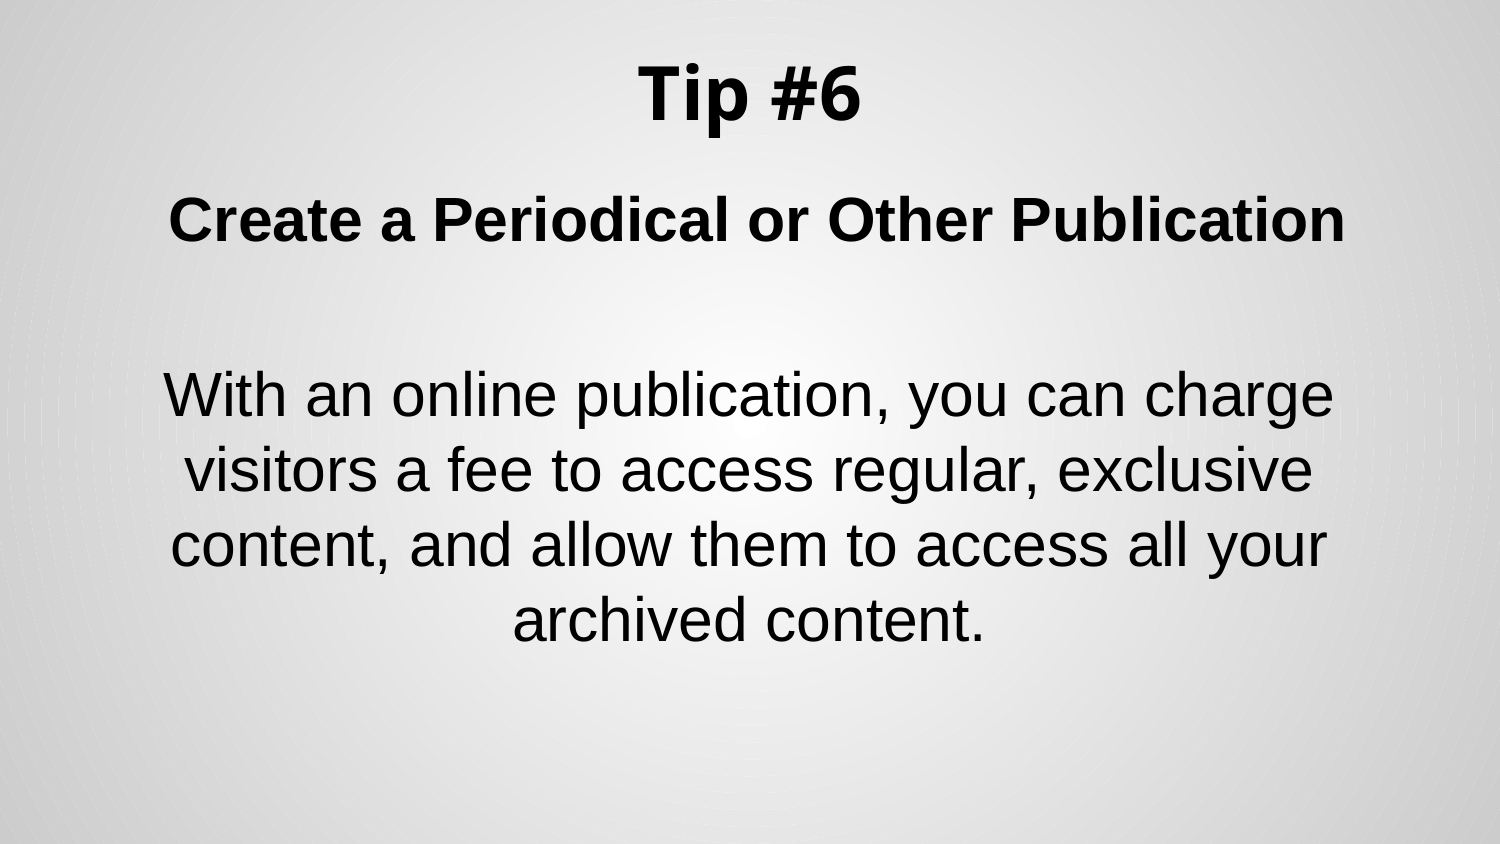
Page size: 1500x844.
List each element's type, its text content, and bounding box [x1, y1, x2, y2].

list Create a Periodical or Other Publication With an online publication, you can charge visitors a fee to access regular, exclusive content, and allow them to access all your archived content. [75, 164, 1425, 820]
title Tip #6 [75, 9, 1425, 151]
